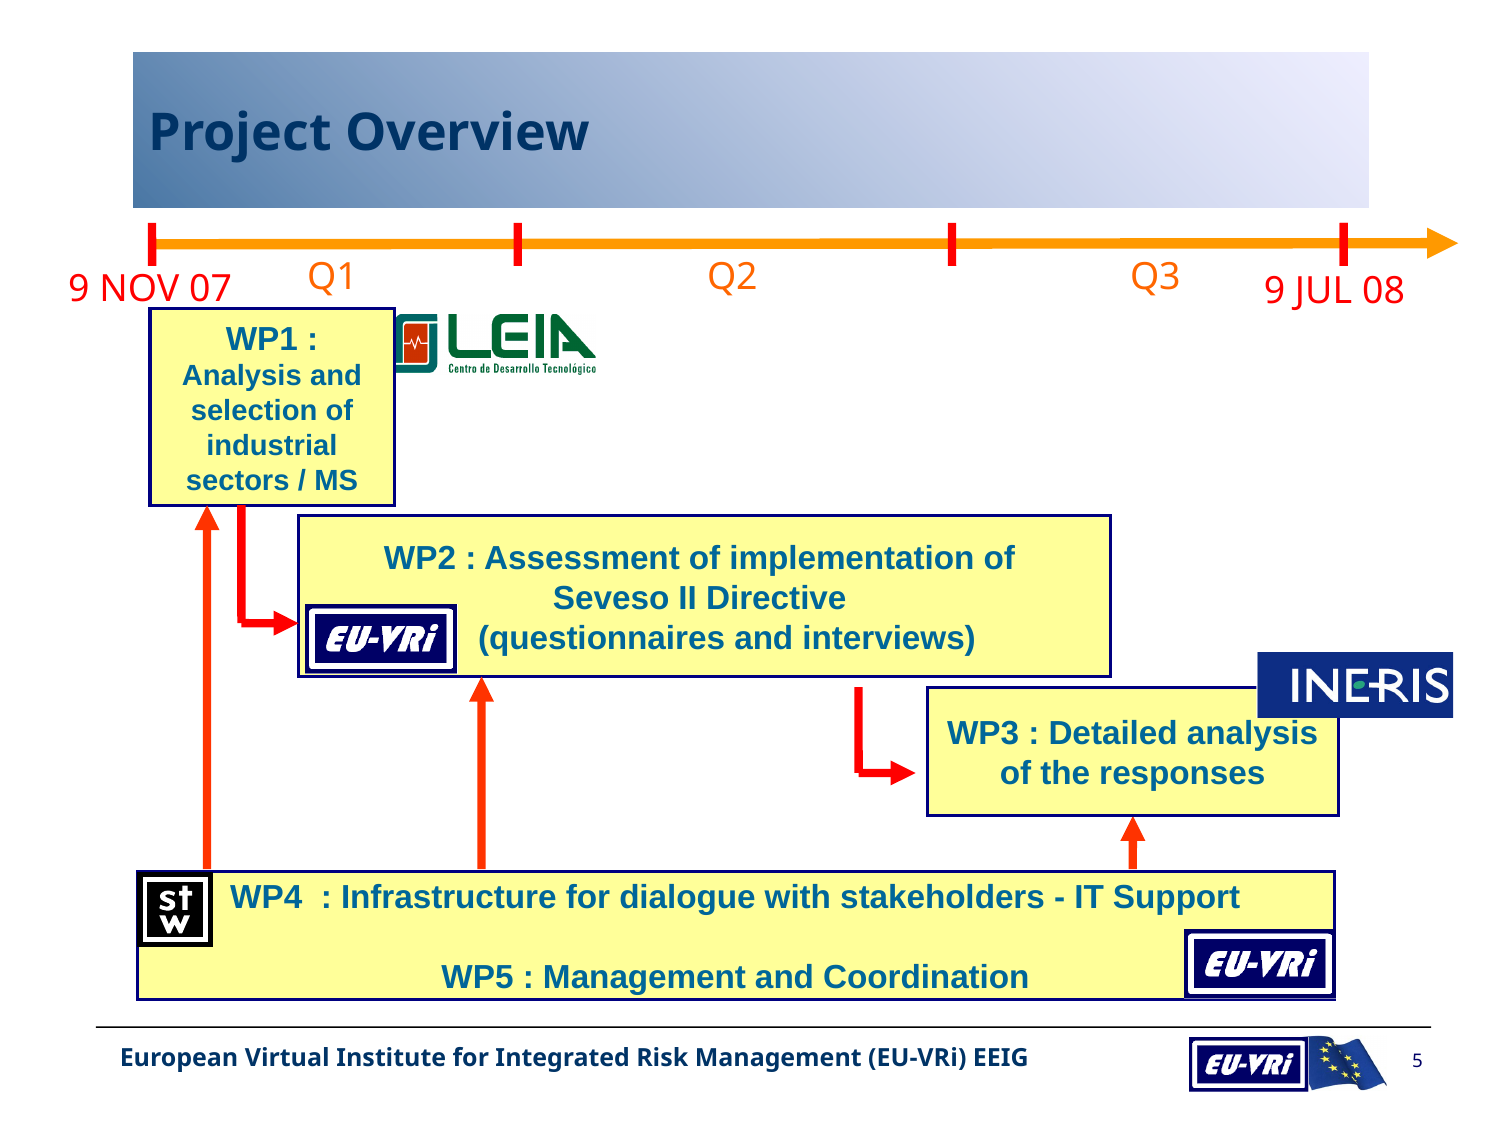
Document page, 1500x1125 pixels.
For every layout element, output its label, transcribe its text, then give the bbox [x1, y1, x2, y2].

picture [1189, 1035, 1387, 1092]
text_box [475, 676, 488, 870]
title Project Overview [133, 51, 1369, 209]
text_box [1126, 816, 1140, 870]
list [133, 868, 216, 952]
text_box [1344, 236, 1459, 250]
text_box WP4 : Infrastructure for dialogue with stakeholders - IT Support WP5 : Management and Coordination [137, 871, 1335, 1000]
text_box [858, 766, 916, 780]
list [393, 313, 597, 375]
text_box [200, 505, 214, 866]
text_box WP2 : Assessment of implementation of Seveso II Directive (questionnaires and interviews) [298, 515, 1111, 677]
text_box Q2 [692, 244, 773, 304]
text_box Q1 [292, 244, 373, 304]
text_box [241, 617, 299, 630]
text_box Q3 [1115, 244, 1196, 304]
picture [305, 604, 459, 674]
text_box 9 NOV 07 [53, 256, 248, 317]
text_box WP3 : Detailed analysis of the responses [927, 687, 1339, 816]
text_box WP1 : Analysis and selection of industrial sectors / MS [149, 308, 395, 506]
text_box 9 JUL 08 [1248, 258, 1421, 319]
picture [1184, 928, 1337, 999]
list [1255, 652, 1454, 718]
